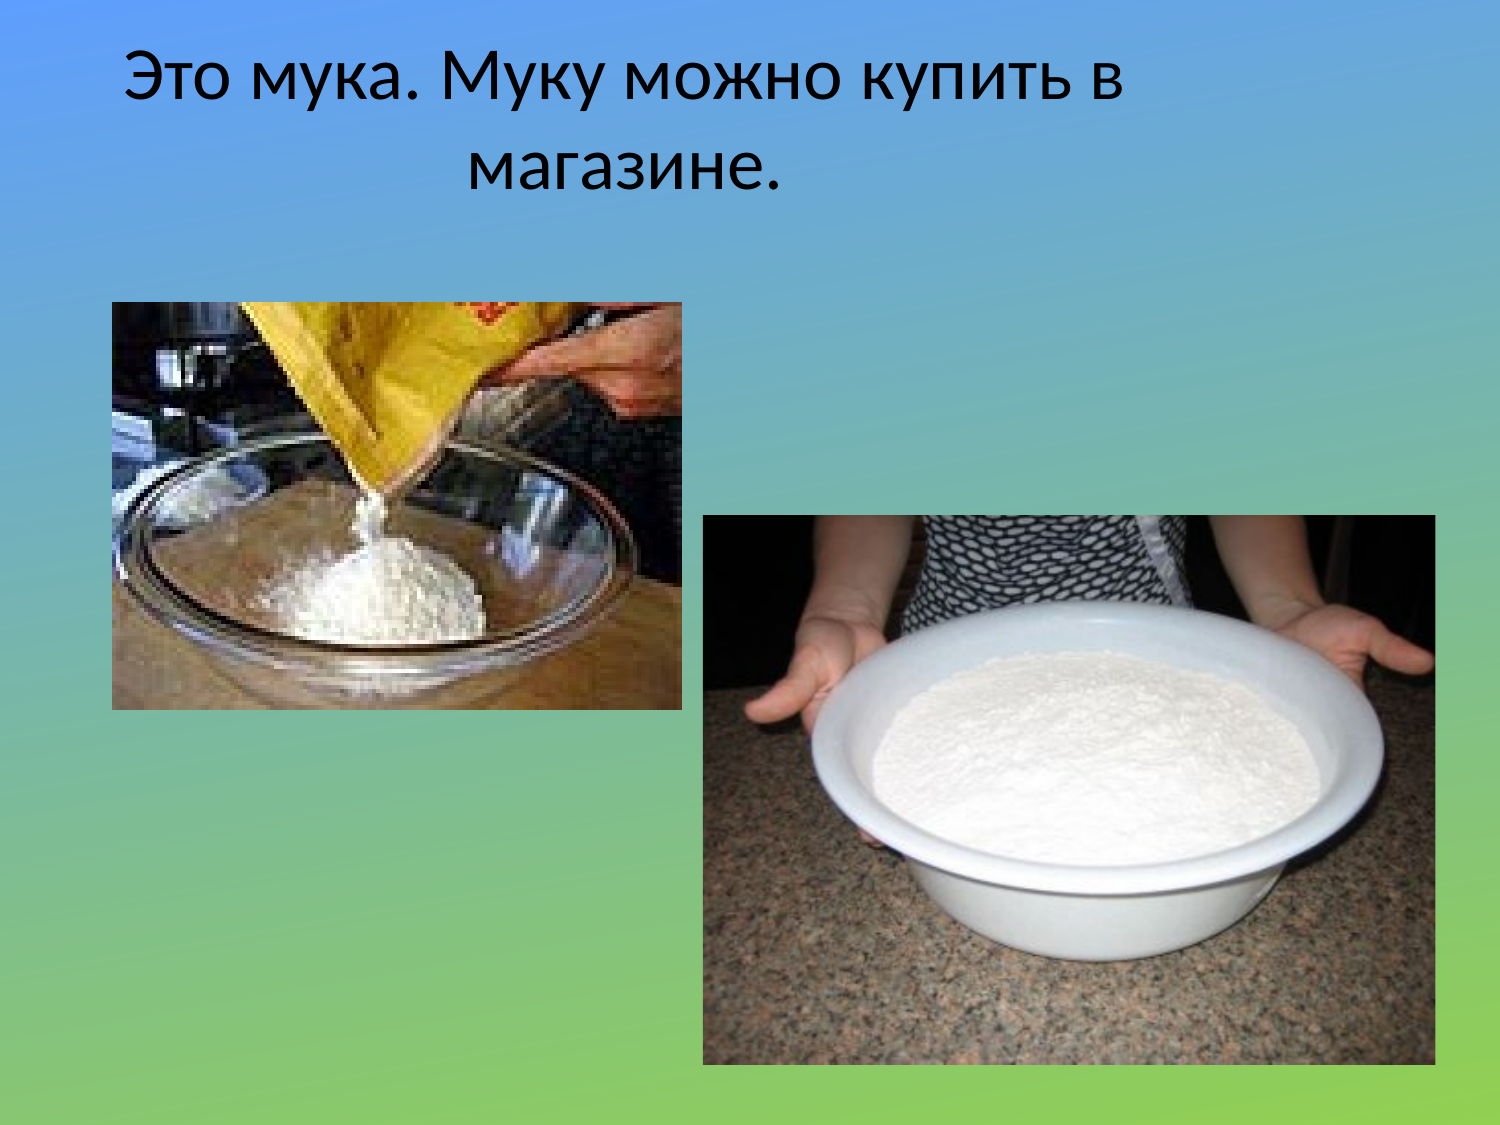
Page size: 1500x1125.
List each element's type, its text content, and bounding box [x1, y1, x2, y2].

text_box [112, 302, 682, 710]
text_box [702, 515, 1436, 1065]
title Это мука. Муку можно купить в магазине. [75, 45, 1176, 185]
